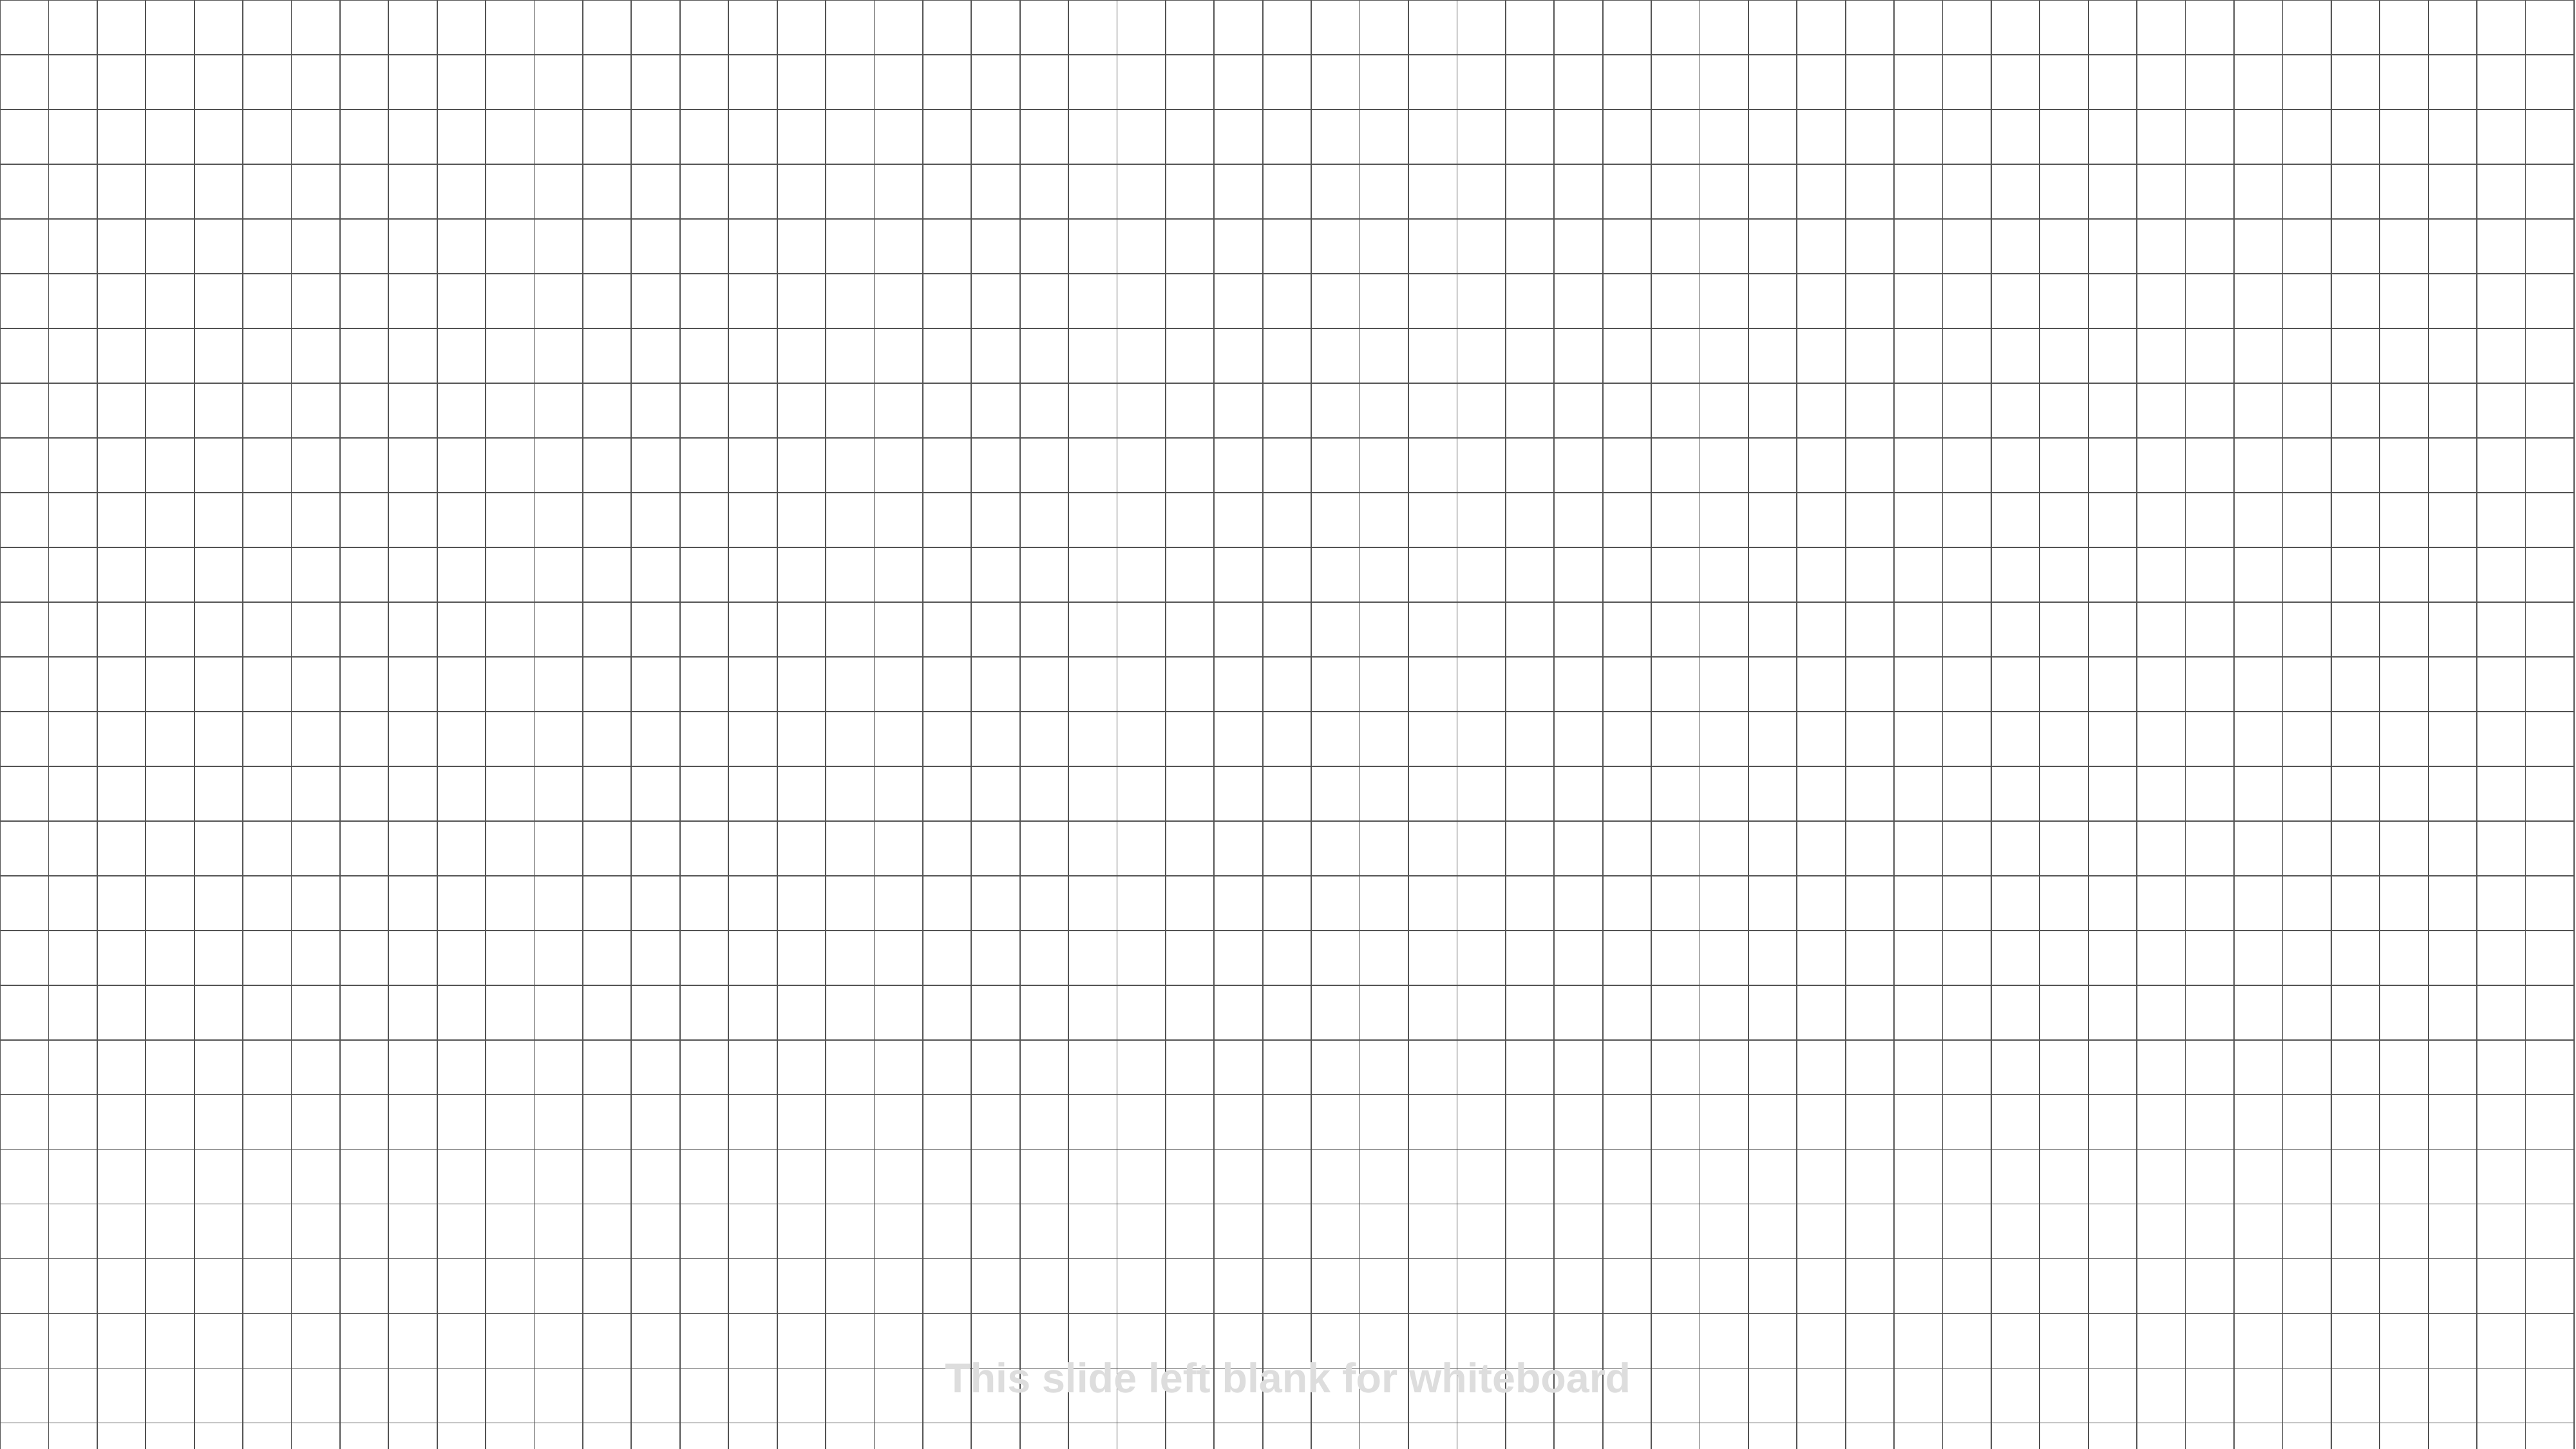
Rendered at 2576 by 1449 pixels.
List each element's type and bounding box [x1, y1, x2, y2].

table_cell [2040, 274, 2088, 328]
table_cell [875, 329, 922, 383]
table_cell [2137, 1368, 2185, 1423]
table_cell [2332, 274, 2379, 328]
table_cell [1846, 329, 1893, 383]
table_cell [875, 1368, 922, 1423]
table_cell [1021, 822, 1068, 875]
table_cell [1604, 603, 1651, 656]
table_cell [1117, 658, 1165, 711]
table_cell [875, 1204, 922, 1258]
table_cell [583, 274, 630, 328]
table_cell [1604, 220, 1651, 273]
table_cell [2040, 603, 2088, 656]
table_cell [341, 165, 388, 218]
table_cell [2332, 876, 2379, 930]
table_cell [2526, 493, 2573, 547]
table_cell [2186, 1150, 2233, 1204]
table_cell [1215, 712, 1262, 766]
table_cell [1895, 1259, 1942, 1313]
table_cell [2526, 1041, 2573, 1094]
table_cell [438, 165, 485, 218]
table_cell [389, 493, 437, 547]
table_cell [195, 876, 242, 930]
table_cell [2477, 931, 2525, 985]
table_cell [1846, 110, 1893, 164]
table_cell [1166, 274, 1213, 328]
table_cell [681, 1095, 728, 1149]
table_cell [341, 876, 388, 930]
table_cell [1117, 603, 1165, 656]
table_cell [2283, 439, 2331, 492]
table_cell [2477, 1314, 2525, 1368]
table_cell [923, 1423, 971, 1449]
table_cell [1360, 548, 1408, 601]
table_cell [1, 384, 48, 437]
table_cell [778, 274, 825, 328]
table_cell [2235, 439, 2282, 492]
table_cell [1700, 1150, 1748, 1204]
table_cell [1069, 1423, 1117, 1449]
table_cell [1652, 110, 1700, 164]
table_cell [1943, 1259, 1991, 1313]
table_cell [1360, 1314, 1408, 1345]
table_cell [1117, 876, 1165, 930]
table_cell [632, 1095, 679, 1149]
table_cell [2380, 165, 2428, 218]
table_cell [49, 712, 97, 766]
table_cell [2186, 384, 2233, 437]
table_cell [2429, 658, 2476, 711]
table_cell [2186, 658, 2233, 711]
table_cell [195, 493, 242, 547]
table_cell [535, 876, 582, 930]
table_cell [49, 439, 97, 492]
table_cell [826, 1150, 874, 1204]
table_cell [1021, 329, 1068, 383]
table_cell [875, 165, 922, 218]
table_cell [1021, 493, 1068, 547]
table_cell [486, 1259, 534, 1313]
table_cell [923, 329, 971, 383]
table_cell [2429, 165, 2476, 218]
table_cell [1700, 110, 1748, 164]
table_cell [1, 165, 48, 218]
table_cell [2332, 110, 2379, 164]
table_cell [729, 986, 777, 1039]
table_cell [2186, 1095, 2233, 1149]
table_cell [1652, 822, 1700, 875]
table_cell [778, 603, 825, 656]
table_cell [1943, 1150, 1991, 1204]
table_cell [535, 658, 582, 711]
table_cell [729, 603, 777, 656]
table_cell [1604, 876, 1651, 930]
table_cell [1312, 220, 1359, 273]
table_cell [1604, 1406, 1651, 1423]
table_cell [2235, 1423, 2282, 1449]
table_cell [826, 110, 874, 164]
table_cell [1409, 329, 1457, 383]
table_cell [1797, 767, 1845, 820]
table_cell [1749, 439, 1796, 492]
table_cell [972, 658, 1019, 711]
table_cell [2526, 1150, 2573, 1204]
table_cell [1264, 712, 1311, 766]
table_cell [1895, 220, 1942, 273]
table_cell [729, 876, 777, 930]
table_cell [632, 931, 679, 985]
table_cell [1506, 1150, 1553, 1204]
table_header [2137, 1, 2185, 54]
table_cell [1021, 876, 1068, 930]
table_cell [1166, 1150, 1213, 1204]
table_cell [2380, 274, 2428, 328]
table_cell [1652, 1041, 1700, 1094]
table_header [1, 1, 48, 54]
table_cell [1652, 767, 1700, 820]
table_cell [2089, 822, 2136, 875]
table_cell [1700, 1259, 1748, 1313]
table_cell [681, 931, 728, 985]
table_cell [146, 658, 194, 711]
table_cell [1652, 876, 1700, 930]
table_cell [1360, 822, 1408, 875]
table_cell [1555, 1314, 1602, 1345]
table_cell [632, 1204, 679, 1258]
table_cell [98, 220, 145, 273]
table_cell [1069, 767, 1117, 820]
table_cell [1992, 548, 2039, 601]
table_cell [875, 1095, 922, 1149]
table_cell [1797, 110, 1845, 164]
table_cell [583, 658, 630, 711]
table_cell [1555, 986, 1602, 1039]
table_cell [292, 986, 339, 1039]
table_cell [1215, 986, 1262, 1039]
table_cell [1360, 658, 1408, 711]
table_cell [438, 1423, 485, 1449]
table_cell [438, 1368, 485, 1423]
table_cell [438, 603, 485, 656]
table_cell [1069, 439, 1117, 492]
table_cell [2332, 1150, 2379, 1204]
table_cell [1749, 548, 1796, 601]
table_cell [1797, 329, 1845, 383]
table_cell [1895, 822, 1942, 875]
table_header [1215, 1, 1262, 54]
table_cell [389, 1314, 437, 1368]
table_cell [1215, 1095, 1262, 1149]
table_cell [1895, 384, 1942, 437]
table_cell [195, 1041, 242, 1094]
table_cell [729, 439, 777, 492]
table_cell [2089, 329, 2136, 383]
table_cell [2332, 165, 2379, 218]
table_cell [1555, 1150, 1602, 1204]
table_cell [1264, 493, 1311, 547]
table_cell [2429, 439, 2476, 492]
table_header [2526, 1, 2573, 54]
table_cell [2332, 712, 2379, 766]
table_cell [1021, 603, 1068, 656]
table_cell [1992, 165, 2039, 218]
table_cell [1652, 712, 1700, 766]
table_cell [2137, 1204, 2185, 1258]
table_cell [2526, 548, 2573, 601]
table_cell [243, 712, 291, 766]
table_cell [292, 876, 339, 930]
table_cell [2429, 548, 2476, 601]
table_cell [1021, 1314, 1068, 1345]
table_cell [1409, 931, 1457, 985]
table_cell [2186, 220, 2233, 273]
table_cell [1215, 1150, 1262, 1204]
table_cell [1215, 274, 1262, 328]
table_cell [2429, 1423, 2476, 1449]
table_cell [1166, 1423, 1213, 1449]
table_cell [1166, 55, 1213, 109]
table_cell [1409, 1095, 1457, 1149]
table_cell [2235, 986, 2282, 1039]
table_cell [98, 876, 145, 930]
table_cell [1992, 658, 2039, 711]
table_cell [1, 767, 48, 820]
table_cell [1, 931, 48, 985]
table_cell [1117, 1406, 1165, 1423]
table_cell [389, 1150, 437, 1204]
table_header [1992, 1, 2039, 54]
table_cell [1117, 439, 1165, 492]
table_cell [632, 1041, 679, 1094]
table_cell [681, 329, 728, 383]
table_cell [98, 822, 145, 875]
table_cell [2186, 1041, 2233, 1094]
table_header [2380, 1, 2428, 54]
table_cell [2137, 1423, 2185, 1449]
table_cell [1749, 876, 1796, 930]
table_cell [2380, 1095, 2428, 1149]
table_cell [1652, 1423, 1700, 1449]
table_cell [632, 767, 679, 820]
table_cell [2477, 822, 2525, 875]
table_cell [1215, 603, 1262, 656]
table_cell [535, 439, 582, 492]
table_cell [1409, 1423, 1457, 1449]
table_cell [875, 931, 922, 985]
table_cell [535, 1259, 582, 1313]
table_cell [98, 493, 145, 547]
table_cell [923, 658, 971, 711]
table_cell [2186, 876, 2233, 930]
table_cell [98, 548, 145, 601]
table_cell [1166, 110, 1213, 164]
table_cell [2429, 110, 2476, 164]
table_cell [1264, 931, 1311, 985]
table_cell [1846, 439, 1893, 492]
table_cell [729, 822, 777, 875]
table_cell [438, 712, 485, 766]
table_cell [1700, 1041, 1748, 1094]
table_cell [49, 1423, 97, 1449]
table_cell [1749, 986, 1796, 1039]
table_cell [1069, 548, 1117, 601]
table_cell [1166, 603, 1213, 656]
table_cell [341, 931, 388, 985]
table_cell [1264, 274, 1311, 328]
table_cell [2186, 439, 2233, 492]
table_cell [146, 1041, 194, 1094]
table_cell [1846, 767, 1893, 820]
table_header [341, 1, 388, 54]
table_cell [1506, 1423, 1553, 1449]
table_cell [681, 548, 728, 601]
table_cell [2283, 1204, 2331, 1258]
table_cell [1264, 439, 1311, 492]
table_cell [1846, 384, 1893, 437]
table_cell [632, 1259, 679, 1313]
table_cell [2283, 822, 2331, 875]
table_cell [972, 165, 1019, 218]
table_cell [1021, 1406, 1068, 1423]
table_cell [1943, 1423, 1991, 1449]
table_cell [292, 274, 339, 328]
table_cell [341, 1041, 388, 1094]
table_cell [438, 1314, 485, 1368]
table_cell [2429, 986, 2476, 1039]
table_cell [1749, 55, 1796, 109]
table_cell [389, 1204, 437, 1258]
table_cell [341, 1095, 388, 1149]
table_cell [1312, 165, 1359, 218]
table_cell [681, 1204, 728, 1258]
table_cell [632, 548, 679, 601]
table_header [486, 1, 534, 54]
table_cell [1457, 274, 1505, 328]
table_cell [2477, 274, 2525, 328]
table_cell [1117, 986, 1165, 1039]
table_cell [1506, 439, 1553, 492]
table_cell [1992, 767, 2039, 820]
table_cell [875, 439, 922, 492]
table_cell [1, 1368, 48, 1423]
table_header [583, 1, 630, 54]
table_cell [1943, 1095, 1991, 1149]
table_cell [778, 1368, 825, 1423]
table_cell [195, 931, 242, 985]
table_cell [632, 220, 679, 273]
table_cell [1021, 220, 1068, 273]
table_cell [681, 439, 728, 492]
table_cell [1360, 1406, 1408, 1423]
table_cell [923, 712, 971, 766]
table_cell [2477, 1204, 2525, 1258]
table_cell [1895, 1423, 1942, 1449]
table_cell [2332, 329, 2379, 383]
table_cell [486, 1314, 534, 1368]
table_cell [1360, 274, 1408, 328]
table_cell [1506, 658, 1553, 711]
table_cell [1992, 439, 2039, 492]
table_cell [1360, 439, 1408, 492]
table_cell [972, 1041, 1019, 1094]
table_cell [1992, 1041, 2039, 1094]
table_cell [632, 110, 679, 164]
table_cell [1555, 1204, 1602, 1258]
table_header [292, 1, 339, 54]
table_cell [1506, 876, 1553, 930]
table_cell [2186, 822, 2233, 875]
table_cell [1, 658, 48, 711]
table_cell [98, 1041, 145, 1094]
table_cell [1895, 658, 1942, 711]
table_cell [2186, 1259, 2233, 1313]
table_cell [923, 439, 971, 492]
table_cell [2137, 1041, 2185, 1094]
table_cell [1943, 165, 1991, 218]
table_cell [146, 55, 194, 109]
table_cell [1457, 1095, 1505, 1149]
table_cell [2429, 767, 2476, 820]
table_cell [632, 1368, 679, 1423]
table_cell [972, 548, 1019, 601]
table_cell [1846, 55, 1893, 109]
table_cell [1943, 548, 1991, 601]
table_cell [2526, 1259, 2573, 1313]
table_cell [292, 165, 339, 218]
table_cell [1117, 165, 1165, 218]
table_cell [778, 931, 825, 985]
table_cell [1, 1041, 48, 1094]
table_cell [1506, 55, 1553, 109]
table_cell [729, 1423, 777, 1449]
table_cell [98, 165, 145, 218]
table_header [1409, 1, 1457, 54]
table_cell [195, 1423, 242, 1449]
table_cell [1264, 1041, 1311, 1094]
table_cell [1604, 165, 1651, 218]
table_cell [1069, 329, 1117, 383]
table_cell [875, 658, 922, 711]
table_cell [486, 1368, 534, 1423]
table_cell [2040, 220, 2088, 273]
table_cell [1604, 274, 1651, 328]
table_cell [1312, 876, 1359, 930]
table_cell [778, 1314, 825, 1368]
table_cell [1312, 986, 1359, 1039]
table_cell [438, 1095, 485, 1149]
table_cell [1846, 548, 1893, 601]
table_cell [1215, 548, 1262, 601]
table_cell [1604, 548, 1651, 601]
table_cell [486, 329, 534, 383]
table_cell [1797, 603, 1845, 656]
table_cell [1215, 110, 1262, 164]
table_cell [2526, 658, 2573, 711]
table_cell [2137, 986, 2185, 1039]
table_cell [778, 220, 825, 273]
table_cell [583, 384, 630, 437]
table_cell [583, 603, 630, 656]
table_cell [2380, 1423, 2428, 1449]
table_cell [1117, 822, 1165, 875]
table_cell [2235, 1368, 2282, 1423]
table_cell [1652, 1095, 1700, 1149]
table_cell [1360, 165, 1408, 218]
table_cell [1652, 1314, 1700, 1368]
table_cell [1652, 658, 1700, 711]
table_cell [2380, 1150, 2428, 1204]
table_cell [98, 55, 145, 109]
table_cell [2137, 822, 2185, 875]
table_cell [2283, 1259, 2331, 1313]
table_cell [729, 329, 777, 383]
table_cell [1895, 1150, 1942, 1204]
table_cell [1895, 931, 1942, 985]
table_cell [1264, 767, 1311, 820]
table_cell [1069, 1041, 1117, 1094]
table_cell [1992, 1095, 2039, 1149]
table_cell [2526, 822, 2573, 875]
table_cell [1992, 1259, 2039, 1313]
table_cell [1652, 493, 1700, 547]
table_cell [1, 1259, 48, 1313]
table_cell [292, 220, 339, 273]
table_cell [2380, 1368, 2428, 1423]
table_cell [1700, 493, 1748, 547]
table_cell [2477, 767, 2525, 820]
table_cell [923, 274, 971, 328]
table_cell [1312, 55, 1359, 109]
table_cell [1846, 986, 1893, 1039]
table_cell [1409, 110, 1457, 164]
table_cell [826, 1204, 874, 1258]
table_cell [486, 876, 534, 930]
table_cell [486, 931, 534, 985]
table_cell [2332, 548, 2379, 601]
table_header [778, 1, 825, 54]
table_cell [1555, 1041, 1602, 1094]
table_cell [2526, 110, 2573, 164]
table_cell [2526, 329, 2573, 383]
table_cell [2040, 329, 2088, 383]
table_cell [1215, 1259, 1262, 1313]
table_cell [1021, 767, 1068, 820]
table_cell [1312, 493, 1359, 547]
table_cell [146, 1150, 194, 1204]
table_cell [1506, 767, 1553, 820]
table_cell [1555, 712, 1602, 766]
table_cell [923, 603, 971, 656]
table_cell [778, 1041, 825, 1094]
table_cell [826, 329, 874, 383]
table_cell [1846, 1041, 1893, 1094]
table_cell [195, 165, 242, 218]
table_cell [2526, 1314, 2573, 1368]
table_cell [778, 110, 825, 164]
table_cell [1749, 165, 1796, 218]
table_cell [1604, 767, 1651, 820]
table_cell [2186, 603, 2233, 656]
table_cell [2477, 876, 2525, 930]
table_cell [1409, 384, 1457, 437]
table_cell [2089, 1368, 2136, 1423]
table_cell [583, 1423, 630, 1449]
table_cell [1943, 274, 1991, 328]
table_header [632, 1, 679, 54]
table_cell [243, 1095, 291, 1149]
table_cell [1409, 1204, 1457, 1258]
table_cell [1166, 165, 1213, 218]
table_cell [1700, 1095, 1748, 1149]
table_cell [1943, 1314, 1991, 1368]
table_cell [243, 1150, 291, 1204]
table_cell [2380, 220, 2428, 273]
table_cell [1215, 493, 1262, 547]
table_cell [1749, 658, 1796, 711]
table_cell [778, 822, 825, 875]
table_cell [2429, 55, 2476, 109]
table_cell [1749, 1368, 1796, 1423]
table_cell [1360, 986, 1408, 1039]
table_cell [49, 165, 97, 218]
table_cell [2332, 439, 2379, 492]
table_header [2283, 1, 2331, 54]
table_cell [2235, 603, 2282, 656]
table_cell [1409, 1041, 1457, 1094]
table_cell [1846, 1368, 1893, 1423]
table_cell [292, 1423, 339, 1449]
table_cell [1652, 165, 1700, 218]
table_cell [486, 1095, 534, 1149]
table_cell [535, 767, 582, 820]
table_cell [1992, 822, 2039, 875]
table_cell [2089, 603, 2136, 656]
table_cell [1166, 712, 1213, 766]
table_cell [1312, 548, 1359, 601]
table_cell [1604, 658, 1651, 711]
table_cell [1166, 822, 1213, 875]
table_cell [1992, 110, 2039, 164]
table_cell [1749, 274, 1796, 328]
table_cell [1992, 1314, 2039, 1368]
table_cell [2332, 603, 2379, 656]
table_cell [1506, 1095, 1553, 1149]
table_cell [1215, 55, 1262, 109]
table_cell [681, 1150, 728, 1204]
table_cell [1555, 274, 1602, 328]
table_cell [2137, 548, 2185, 601]
table_cell [2186, 1314, 2233, 1368]
table_cell [2137, 329, 2185, 383]
table_cell [1604, 822, 1651, 875]
table_cell [1992, 931, 2039, 985]
table_cell [632, 165, 679, 218]
table_header [1943, 1, 1991, 54]
table_cell [1604, 1314, 1651, 1345]
table_cell [681, 1041, 728, 1094]
table_cell [1992, 1204, 2039, 1258]
table_cell [243, 548, 291, 601]
table_cell [98, 329, 145, 383]
table_cell [1652, 931, 1700, 985]
table_cell [729, 767, 777, 820]
table_cell [292, 822, 339, 875]
table_cell [2332, 1314, 2379, 1368]
table_cell [1264, 384, 1311, 437]
table_cell [1506, 931, 1553, 985]
table_cell [535, 931, 582, 985]
table_cell [535, 220, 582, 273]
table_cell [486, 110, 534, 164]
table_cell [438, 1150, 485, 1204]
table_cell [146, 439, 194, 492]
table_cell [1992, 1368, 2039, 1423]
table_cell [243, 110, 291, 164]
table_cell [486, 55, 534, 109]
table_cell [875, 220, 922, 273]
table_cell [1360, 712, 1408, 766]
table_cell [1069, 274, 1117, 328]
table_cell [1312, 931, 1359, 985]
table_cell [875, 986, 922, 1039]
table_cell [1069, 1406, 1117, 1423]
table_cell [1604, 439, 1651, 492]
table_cell [146, 1204, 194, 1258]
table_cell [1, 1314, 48, 1368]
table_header [2040, 1, 2088, 54]
table_cell [2235, 220, 2282, 273]
table_cell [1409, 55, 1457, 109]
table_cell [1992, 493, 2039, 547]
table_cell [1652, 1204, 1700, 1258]
table_cell [98, 1150, 145, 1204]
table_header [243, 1, 291, 54]
table_cell [778, 55, 825, 109]
table_cell [49, 110, 97, 164]
table_cell [583, 876, 630, 930]
table_cell [1506, 274, 1553, 328]
table_cell [2380, 603, 2428, 656]
table_cell [826, 1259, 874, 1313]
table_cell [2137, 110, 2185, 164]
table_cell [1749, 767, 1796, 820]
table_cell [2380, 1041, 2428, 1094]
table_cell [486, 712, 534, 766]
table_header [195, 1, 242, 54]
table_cell [1797, 220, 1845, 273]
table_cell [826, 493, 874, 547]
table_cell [243, 876, 291, 930]
table_cell [146, 876, 194, 930]
table_cell [292, 931, 339, 985]
table_cell [1457, 439, 1505, 492]
table_cell [1312, 1314, 1359, 1345]
table_cell [49, 384, 97, 437]
table_cell [1506, 1204, 1553, 1258]
table_cell [146, 220, 194, 273]
table_cell [583, 329, 630, 383]
table_cell [2477, 1423, 2525, 1449]
table_cell [2477, 658, 2525, 711]
table_cell [1409, 1150, 1457, 1204]
table_cell [2332, 220, 2379, 273]
table_cell [195, 220, 242, 273]
table_cell [1166, 220, 1213, 273]
table_header [2235, 1, 2282, 54]
table_cell [972, 493, 1019, 547]
table_cell [1652, 1259, 1700, 1313]
table_cell [1264, 876, 1311, 930]
table_cell [1166, 493, 1213, 547]
table_cell [1457, 603, 1505, 656]
table_cell [972, 1314, 1019, 1345]
table_cell [1700, 603, 1748, 656]
table_cell [2429, 384, 2476, 437]
table_cell [1312, 274, 1359, 328]
table_cell [146, 986, 194, 1039]
table_cell [778, 658, 825, 711]
table_cell [195, 712, 242, 766]
table_cell [1895, 767, 1942, 820]
table_cell [1943, 767, 1991, 820]
table_cell [1797, 1368, 1845, 1423]
table_cell [1117, 329, 1165, 383]
table_cell [681, 55, 728, 109]
table_cell [243, 931, 291, 985]
table_header [1069, 1, 1117, 54]
table_cell [1, 439, 48, 492]
table_cell [1555, 329, 1602, 383]
table_cell [681, 274, 728, 328]
table_cell [972, 110, 1019, 164]
table_cell [583, 55, 630, 109]
table_cell [2283, 1314, 2331, 1368]
table_cell [2089, 712, 2136, 766]
table_cell [2332, 1259, 2379, 1313]
table_cell [923, 1095, 971, 1149]
table_cell [826, 165, 874, 218]
table_cell [438, 493, 485, 547]
table_cell [1264, 1095, 1311, 1149]
table_cell [2137, 1095, 2185, 1149]
table_cell [1992, 712, 2039, 766]
table_cell [1895, 876, 1942, 930]
table_cell [98, 1095, 145, 1149]
table_cell [1021, 1041, 1068, 1094]
table_cell [2137, 603, 2185, 656]
table_cell [972, 439, 1019, 492]
table_cell [923, 493, 971, 547]
table_cell [2137, 1150, 2185, 1204]
table_cell [2429, 1368, 2476, 1423]
table_cell [2089, 876, 2136, 930]
table_cell [2186, 931, 2233, 985]
table_cell [389, 876, 437, 930]
table_cell [1166, 876, 1213, 930]
table_cell [2380, 712, 2428, 766]
table_cell [729, 658, 777, 711]
table_cell [341, 384, 388, 437]
table_cell [1604, 712, 1651, 766]
table_cell [438, 220, 485, 273]
table_cell [1021, 55, 1068, 109]
table_cell [1, 876, 48, 930]
table_cell [1846, 1314, 1893, 1368]
table_cell [1215, 1204, 1262, 1258]
table_cell [292, 439, 339, 492]
table_cell [1943, 439, 1991, 492]
table_cell [583, 712, 630, 766]
table_cell [1264, 329, 1311, 383]
table_cell [1, 1204, 48, 1258]
table_cell [923, 986, 971, 1039]
table_cell [2186, 493, 2233, 547]
table_cell [2040, 439, 2088, 492]
table_cell [1555, 439, 1602, 492]
table_cell [1457, 165, 1505, 218]
table_cell [389, 274, 437, 328]
table_cell [1312, 822, 1359, 875]
table_cell [875, 493, 922, 547]
table_cell [1992, 55, 2039, 109]
table_cell [2137, 1259, 2185, 1313]
table_cell [2040, 1041, 2088, 1094]
table_cell [292, 1150, 339, 1204]
table_cell [2526, 931, 2573, 985]
table_cell [1069, 165, 1117, 218]
table_cell [729, 55, 777, 109]
table_cell [1312, 1423, 1359, 1449]
table_cell [1797, 986, 1845, 1039]
table_cell [1117, 1259, 1165, 1313]
table_cell [2332, 658, 2379, 711]
table_cell [98, 274, 145, 328]
table_cell [1846, 712, 1893, 766]
table_cell [2380, 931, 2428, 985]
table_cell [389, 931, 437, 985]
table_cell [146, 274, 194, 328]
table_cell [292, 603, 339, 656]
table_cell [2332, 55, 2379, 109]
table_cell [632, 603, 679, 656]
table_cell [1555, 548, 1602, 601]
table_cell [389, 767, 437, 820]
table_cell [681, 1314, 728, 1368]
table_cell [1604, 384, 1651, 437]
table_cell [2235, 1259, 2282, 1313]
table_cell [1312, 1150, 1359, 1204]
table_cell [1457, 1259, 1505, 1313]
table_cell [243, 1041, 291, 1094]
table_cell [2040, 1259, 2088, 1313]
table_cell [1943, 931, 1991, 985]
table_cell [632, 55, 679, 109]
table_header [1895, 1, 1942, 54]
table_cell [1215, 1406, 1262, 1423]
table_cell [98, 986, 145, 1039]
table_cell [1457, 986, 1505, 1039]
table_cell [2429, 1041, 2476, 1094]
table_cell [1069, 1095, 1117, 1149]
table_cell [2283, 1150, 2331, 1204]
table_cell [972, 1095, 1019, 1149]
table_cell [2477, 712, 2525, 766]
table_cell [1506, 712, 1553, 766]
table_cell [1, 548, 48, 601]
table_cell [535, 110, 582, 164]
table_cell [681, 822, 728, 875]
table_cell [1117, 712, 1165, 766]
table_cell [195, 822, 242, 875]
table_cell [1457, 1204, 1505, 1258]
table_cell [1021, 931, 1068, 985]
table_cell [2477, 1095, 2525, 1149]
table_cell [972, 1406, 1019, 1423]
table_cell [972, 274, 1019, 328]
table_cell [292, 1041, 339, 1094]
table_header [2089, 1, 2136, 54]
table_cell [535, 712, 582, 766]
table_cell [972, 712, 1019, 766]
table_cell [1312, 767, 1359, 820]
table_cell [2186, 767, 2233, 820]
table_cell [1604, 493, 1651, 547]
table_cell [2040, 548, 2088, 601]
table_cell [1, 1095, 48, 1149]
table_cell [826, 767, 874, 820]
table_cell [146, 110, 194, 164]
table_cell [1069, 220, 1117, 273]
table_cell [389, 1259, 437, 1313]
table_cell [1652, 329, 1700, 383]
table_cell [2526, 439, 2573, 492]
table_cell [2186, 548, 2233, 601]
table_cell [2429, 1259, 2476, 1313]
table_cell [535, 1041, 582, 1094]
table_cell [1846, 931, 1893, 985]
table_cell [2429, 603, 2476, 656]
table_cell [1506, 165, 1553, 218]
table_cell [583, 1368, 630, 1423]
table_cell [1700, 1423, 1748, 1449]
table_cell [389, 658, 437, 711]
table_cell [1652, 548, 1700, 601]
table_cell [1895, 55, 1942, 109]
table_cell [1749, 931, 1796, 985]
table_cell [778, 712, 825, 766]
table_cell [1021, 1150, 1068, 1204]
table_cell [583, 1204, 630, 1258]
table_cell [292, 658, 339, 711]
table_cell [195, 1368, 242, 1423]
table_cell [2089, 1423, 2136, 1449]
table_cell [681, 658, 728, 711]
table_cell [826, 1368, 874, 1423]
table_cell [1652, 220, 1700, 273]
table_cell [1943, 1041, 1991, 1094]
table_cell [535, 1204, 582, 1258]
table_cell [438, 329, 485, 383]
table_cell [195, 274, 242, 328]
table_cell [486, 986, 534, 1039]
table_cell [729, 165, 777, 218]
table_cell [2089, 986, 2136, 1039]
table_cell [2137, 1314, 2185, 1368]
text_box [923, 1345, 1653, 1406]
table_cell [1166, 931, 1213, 985]
table_cell [1700, 1314, 1748, 1368]
table_cell [341, 1368, 388, 1423]
table_cell [2040, 1150, 2088, 1204]
table_cell [1409, 876, 1457, 930]
table_cell [2186, 1368, 2233, 1423]
table_cell [778, 329, 825, 383]
table_cell [875, 1150, 922, 1204]
table_cell [1264, 986, 1311, 1039]
table_cell [1409, 767, 1457, 820]
table_cell [243, 1204, 291, 1258]
table_cell [2477, 110, 2525, 164]
table_cell [1166, 1259, 1213, 1313]
table_cell [826, 274, 874, 328]
table_cell [1895, 165, 1942, 218]
table_cell [1895, 1368, 1942, 1423]
table_cell [1749, 712, 1796, 766]
table_cell [1457, 712, 1505, 766]
table_cell [2283, 658, 2331, 711]
table_cell [1215, 439, 1262, 492]
table_cell [1360, 767, 1408, 820]
table_cell [583, 165, 630, 218]
table_cell [1021, 384, 1068, 437]
table_cell [1215, 220, 1262, 273]
table_cell [1846, 1204, 1893, 1258]
table_cell [243, 493, 291, 547]
table_cell [2089, 55, 2136, 109]
table_cell [875, 1423, 922, 1449]
table_cell [146, 712, 194, 766]
table_cell [2332, 1368, 2379, 1423]
table_header [49, 1, 97, 54]
table_cell [341, 220, 388, 273]
table_cell [2137, 493, 2185, 547]
table_cell [486, 220, 534, 273]
table_header [1700, 1, 1748, 54]
table_cell [1166, 658, 1213, 711]
table_cell [243, 384, 291, 437]
table_cell [1895, 712, 1942, 766]
table_header [1652, 1, 1700, 54]
table_cell [535, 603, 582, 656]
table_cell [632, 822, 679, 875]
table_cell [1360, 1423, 1408, 1449]
table_cell [292, 1204, 339, 1258]
table_cell [1117, 55, 1165, 109]
table_cell [1943, 493, 1991, 547]
table_cell [1117, 493, 1165, 547]
table_cell [1312, 1041, 1359, 1094]
table_cell [1797, 1041, 1845, 1094]
table_cell [1166, 548, 1213, 601]
table_cell [486, 1150, 534, 1204]
table_cell [1749, 1204, 1796, 1258]
table_cell [1409, 1314, 1457, 1345]
table_cell [1846, 822, 1893, 875]
table_cell [535, 548, 582, 601]
table_cell [1360, 931, 1408, 985]
table_cell [2235, 1314, 2282, 1368]
table_cell [341, 1423, 388, 1449]
table_cell [826, 1423, 874, 1449]
table_cell [243, 439, 291, 492]
table_cell [2380, 986, 2428, 1039]
table_cell [2477, 986, 2525, 1039]
table_cell [1, 1423, 48, 1449]
table_cell [826, 876, 874, 930]
table_cell [2332, 1423, 2379, 1449]
table_cell [1797, 1204, 1845, 1258]
table_cell [292, 712, 339, 766]
table_cell [1264, 110, 1311, 164]
table_cell [2332, 1041, 2379, 1094]
table_cell [389, 220, 437, 273]
table_cell [923, 931, 971, 985]
table_cell [2429, 493, 2476, 547]
table_cell [2040, 876, 2088, 930]
table_cell [1797, 1423, 1845, 1449]
table_cell [972, 55, 1019, 109]
table_cell [972, 1423, 1019, 1449]
table_cell [1312, 712, 1359, 766]
table_cell [2283, 384, 2331, 437]
table_cell [2526, 1423, 2573, 1449]
table_cell [1700, 220, 1748, 273]
table_cell [1215, 931, 1262, 985]
table_cell [49, 329, 97, 383]
table_cell [2137, 384, 2185, 437]
table_cell [729, 384, 777, 437]
table_header [1312, 1, 1359, 54]
table_cell [195, 1204, 242, 1258]
table_cell [2040, 767, 2088, 820]
table_cell [1555, 165, 1602, 218]
table_cell [1360, 329, 1408, 383]
table_cell [923, 110, 971, 164]
table_cell [1117, 1095, 1165, 1149]
table_cell [2477, 329, 2525, 383]
table_cell [1215, 1041, 1262, 1094]
table_cell [1166, 986, 1213, 1039]
table_cell [2235, 1095, 2282, 1149]
table_header [1604, 1, 1651, 54]
table_cell [1021, 986, 1068, 1039]
table_cell [1943, 1204, 1991, 1258]
table_cell [1846, 1259, 1893, 1313]
table_cell [1652, 603, 1700, 656]
table_cell [1797, 822, 1845, 875]
table_cell [1895, 986, 1942, 1039]
table_cell [2380, 55, 2428, 109]
table_cell [1457, 1406, 1505, 1423]
table_cell [1797, 439, 1845, 492]
table_cell [632, 274, 679, 328]
table_header [535, 1, 582, 54]
table_header [1506, 1, 1553, 54]
table_cell [1021, 712, 1068, 766]
table_cell [2235, 1150, 2282, 1204]
table_cell [2380, 329, 2428, 383]
table_header [1264, 1, 1311, 54]
table_cell [1604, 1204, 1651, 1258]
table_cell [972, 384, 1019, 437]
table_cell [1215, 329, 1262, 383]
table_cell [146, 1368, 194, 1423]
table_cell [2477, 165, 2525, 218]
table_header [1749, 1, 1796, 54]
table_cell [389, 822, 437, 875]
table_cell [1506, 822, 1553, 875]
table_cell [146, 1423, 194, 1449]
table_cell [341, 110, 388, 164]
table_cell [49, 822, 97, 875]
table_cell [583, 493, 630, 547]
table_cell [729, 548, 777, 601]
table_cell [1409, 493, 1457, 547]
table_cell [583, 1041, 630, 1094]
table_cell [389, 165, 437, 218]
table_cell [923, 1204, 971, 1258]
table_cell [1604, 931, 1651, 985]
table_cell [1652, 274, 1700, 328]
table_cell [98, 384, 145, 437]
table_cell [1555, 493, 1602, 547]
table_cell [49, 1041, 97, 1094]
table_cell [681, 986, 728, 1039]
table_cell [2477, 1368, 2525, 1423]
table_cell [1457, 1314, 1505, 1345]
table_cell [1069, 55, 1117, 109]
table_cell [2283, 274, 2331, 328]
table_cell [1069, 1204, 1117, 1258]
table_cell [195, 1259, 242, 1313]
table_cell [1409, 603, 1457, 656]
table_cell [2380, 822, 2428, 875]
table_cell [2089, 1095, 2136, 1149]
table_cell [1166, 1204, 1213, 1258]
table_cell [1, 329, 48, 383]
table_cell [1457, 1423, 1505, 1449]
table_cell [146, 1259, 194, 1313]
table_cell [1700, 274, 1748, 328]
table_cell [2477, 220, 2525, 273]
table_cell [1992, 986, 2039, 1039]
table_cell [1555, 822, 1602, 875]
table_cell [1457, 55, 1505, 109]
table_cell [583, 1150, 630, 1204]
table_cell [292, 55, 339, 109]
table_cell [1506, 384, 1553, 437]
table_cell [1700, 439, 1748, 492]
table_cell [1457, 876, 1505, 930]
table_cell [729, 931, 777, 985]
table_cell [681, 493, 728, 547]
table_cell [875, 822, 922, 875]
table_cell [1166, 1095, 1213, 1149]
table_cell [729, 1259, 777, 1313]
table_cell [389, 603, 437, 656]
table_cell [438, 767, 485, 820]
table_cell [1069, 1150, 1117, 1204]
table_cell [583, 548, 630, 601]
table_cell [2526, 767, 2573, 820]
table_cell [2283, 1423, 2331, 1449]
table_cell [341, 712, 388, 766]
table_cell [1846, 1095, 1893, 1149]
table_cell [875, 55, 922, 109]
table_cell [49, 767, 97, 820]
table_cell [2477, 603, 2525, 656]
table_cell [49, 658, 97, 711]
table_cell [2186, 329, 2233, 383]
table_cell [1700, 1204, 1748, 1258]
table_cell [729, 274, 777, 328]
table_cell [1021, 110, 1068, 164]
table_header [923, 1, 971, 54]
table_cell [923, 1314, 971, 1345]
table_cell [2332, 767, 2379, 820]
table_cell [2283, 986, 2331, 1039]
table_cell [486, 658, 534, 711]
table_cell [1, 274, 48, 328]
table_cell [1360, 1150, 1408, 1204]
table_cell [681, 110, 728, 164]
table_cell [1166, 439, 1213, 492]
table_cell [243, 274, 291, 328]
table_cell [1506, 493, 1553, 547]
table_cell [2380, 658, 2428, 711]
table_cell [826, 55, 874, 109]
table_header [826, 1, 874, 54]
table_cell [1117, 110, 1165, 164]
table_cell [1409, 986, 1457, 1039]
table_cell [923, 548, 971, 601]
table_cell [49, 55, 97, 109]
table_cell [486, 1204, 534, 1258]
table_cell [826, 220, 874, 273]
table_cell [292, 1095, 339, 1149]
table_cell [49, 986, 97, 1039]
table_cell [535, 165, 582, 218]
table_cell [1700, 548, 1748, 601]
table_cell [1312, 1095, 1359, 1149]
table_cell [1652, 439, 1700, 492]
table_cell [292, 1259, 339, 1313]
table_cell [2040, 1204, 2088, 1258]
table_cell [98, 1423, 145, 1449]
table_cell [1021, 658, 1068, 711]
table_cell [1797, 1095, 1845, 1149]
table_cell [438, 822, 485, 875]
table_cell [1409, 274, 1457, 328]
table_cell [826, 931, 874, 985]
table_cell [2089, 220, 2136, 273]
table_cell [2477, 1259, 2525, 1313]
table_cell [2137, 712, 2185, 766]
table_cell [2283, 220, 2331, 273]
table_cell [195, 329, 242, 383]
table_cell [1069, 110, 1117, 164]
table_cell [438, 658, 485, 711]
table_cell [1700, 329, 1748, 383]
table_cell [98, 1259, 145, 1313]
table_cell [1, 822, 48, 875]
table_cell [778, 1095, 825, 1149]
table_cell [486, 1041, 534, 1094]
table_cell [729, 1150, 777, 1204]
table_cell [2040, 1095, 2088, 1149]
table_cell [1992, 220, 2039, 273]
table_cell [195, 767, 242, 820]
table_cell [778, 986, 825, 1039]
table_cell [1360, 1041, 1408, 1094]
table_cell [1797, 876, 1845, 930]
table_cell [1749, 1150, 1796, 1204]
table_cell [535, 986, 582, 1039]
table_cell [1069, 986, 1117, 1039]
table_cell [1312, 1259, 1359, 1313]
table_cell [195, 658, 242, 711]
table_cell [1360, 493, 1408, 547]
table_cell [1604, 1259, 1651, 1313]
table_cell [1797, 712, 1845, 766]
table_cell [583, 1259, 630, 1313]
table_cell [486, 439, 534, 492]
table_cell [2040, 1423, 2088, 1449]
table_cell [1506, 1041, 1553, 1094]
table_cell [1506, 603, 1553, 656]
table_cell [2429, 1314, 2476, 1368]
table_cell [1360, 603, 1408, 656]
table_cell [729, 493, 777, 547]
table_cell [1457, 658, 1505, 711]
table_cell [2089, 658, 2136, 711]
table_cell [243, 220, 291, 273]
table_cell [1264, 220, 1311, 273]
table_cell [1021, 165, 1068, 218]
table_cell [1846, 876, 1893, 930]
table_cell [2477, 55, 2525, 109]
table_cell [1069, 712, 1117, 766]
table_cell [1700, 658, 1748, 711]
table_cell [923, 767, 971, 820]
table_cell [146, 384, 194, 437]
table_cell [1895, 439, 1942, 492]
table_cell [535, 1095, 582, 1149]
table_cell [1360, 110, 1408, 164]
table_cell [826, 439, 874, 492]
table_cell [389, 110, 437, 164]
table_cell [2040, 493, 2088, 547]
table_cell [1555, 1259, 1602, 1313]
table_cell [98, 1204, 145, 1258]
table_cell [875, 548, 922, 601]
table_cell [1604, 986, 1651, 1039]
table_cell [2283, 110, 2331, 164]
table_cell [2089, 274, 2136, 328]
table_header [438, 1, 485, 54]
table_cell [1409, 822, 1457, 875]
table_cell [1069, 384, 1117, 437]
table_cell [2283, 767, 2331, 820]
table_cell [2235, 384, 2282, 437]
table_cell [2526, 220, 2573, 273]
table_cell [2089, 110, 2136, 164]
table_cell [2283, 1041, 2331, 1094]
table_cell [1700, 55, 1748, 109]
table_cell [98, 931, 145, 985]
table_cell [1652, 55, 1700, 109]
table_cell [535, 1314, 582, 1368]
table_cell [195, 1150, 242, 1204]
table_cell [1506, 548, 1553, 601]
table_cell [1264, 1406, 1311, 1423]
table_cell [1943, 603, 1991, 656]
table_cell [292, 110, 339, 164]
table_cell [1700, 1368, 1748, 1423]
table_cell [1604, 1095, 1651, 1149]
table_cell [875, 1041, 922, 1094]
table_cell [98, 1368, 145, 1423]
table_cell [1652, 986, 1700, 1039]
table_cell [1700, 165, 1748, 218]
table_cell [1604, 329, 1651, 383]
table_cell [146, 329, 194, 383]
table_cell [729, 1095, 777, 1149]
table_cell [1457, 329, 1505, 383]
table_cell [1069, 931, 1117, 985]
table_cell [1312, 1204, 1359, 1258]
table_cell [486, 767, 534, 820]
table_cell [1117, 548, 1165, 601]
table_cell [2235, 822, 2282, 875]
table_cell [2235, 1041, 2282, 1094]
table_cell [1457, 1150, 1505, 1204]
table_cell [341, 603, 388, 656]
table_cell [2283, 1368, 2331, 1423]
table_cell [341, 439, 388, 492]
table_cell [2380, 493, 2428, 547]
table_cell [2089, 931, 2136, 985]
table_cell [1506, 1259, 1553, 1313]
table_cell [583, 439, 630, 492]
table_cell [2089, 767, 2136, 820]
table_cell [2235, 110, 2282, 164]
table_cell [98, 712, 145, 766]
table_cell [681, 767, 728, 820]
table_cell [486, 384, 534, 437]
table_cell [1360, 1204, 1408, 1258]
table_header [98, 1, 145, 54]
table_cell [2089, 165, 2136, 218]
table_cell [98, 767, 145, 820]
table_cell [1, 712, 48, 766]
table_cell [292, 1368, 339, 1423]
table_cell [1166, 329, 1213, 383]
table_cell [2380, 548, 2428, 601]
table_cell [1264, 1423, 1311, 1449]
table_cell [1506, 329, 1553, 383]
table_cell [1895, 603, 1942, 656]
table_cell [1604, 55, 1651, 109]
table_cell [632, 876, 679, 930]
table_cell [1166, 384, 1213, 437]
table_cell [729, 1314, 777, 1368]
table_cell [2186, 110, 2233, 164]
table_cell [1312, 439, 1359, 492]
table_cell [2040, 1314, 2088, 1368]
table_cell [1943, 658, 1991, 711]
table_cell [632, 439, 679, 492]
table_cell [2235, 931, 2282, 985]
table_cell [2526, 876, 2573, 930]
table_cell [2477, 384, 2525, 437]
table_cell [1846, 603, 1893, 656]
table_cell [195, 1095, 242, 1149]
table_cell [778, 384, 825, 437]
table_cell [2040, 658, 2088, 711]
table_cell [2477, 1041, 2525, 1094]
table_cell [1021, 1423, 1068, 1449]
table_cell [146, 165, 194, 218]
table_cell [1069, 1259, 1117, 1313]
table_header [146, 1, 194, 54]
table_cell [1117, 1204, 1165, 1258]
table_cell [1215, 822, 1262, 875]
table_cell [146, 548, 194, 601]
table_cell [1797, 931, 1845, 985]
table_cell [438, 1041, 485, 1094]
table_cell [1895, 1095, 1942, 1149]
table_cell [1, 1150, 48, 1204]
table_cell [2380, 384, 2428, 437]
table_cell [923, 822, 971, 875]
table_cell [1021, 274, 1068, 328]
table_cell [1846, 493, 1893, 547]
table_cell [341, 767, 388, 820]
table_cell [2429, 1150, 2476, 1204]
table_header [729, 1, 777, 54]
table_cell [1797, 493, 1845, 547]
table_cell [1166, 1314, 1213, 1345]
table_cell [1555, 658, 1602, 711]
table_cell [292, 548, 339, 601]
table_cell [1264, 603, 1311, 656]
table_cell [1943, 384, 1991, 437]
table_cell [1604, 1423, 1651, 1449]
table_cell [729, 110, 777, 164]
table_cell [1457, 110, 1505, 164]
table_cell [2137, 767, 2185, 820]
table_cell [1846, 658, 1893, 711]
table_cell [1457, 767, 1505, 820]
table_cell [1264, 165, 1311, 218]
table_cell [681, 1259, 728, 1313]
table_cell [1555, 220, 1602, 273]
table_cell [1117, 1150, 1165, 1204]
table_cell [1, 603, 48, 656]
table_cell [923, 1041, 971, 1094]
table_cell [243, 822, 291, 875]
table_cell [1021, 548, 1068, 601]
table_cell [49, 1204, 97, 1258]
table_cell [632, 1423, 679, 1449]
table_cell [2380, 767, 2428, 820]
table_cell [341, 822, 388, 875]
table_cell [1264, 548, 1311, 601]
table_cell [341, 493, 388, 547]
table_cell [2526, 55, 2573, 109]
table_cell [1992, 274, 2039, 328]
table_cell [243, 767, 291, 820]
table_cell [292, 1314, 339, 1368]
table_cell [292, 767, 339, 820]
table_cell [1797, 384, 1845, 437]
table_header [2332, 1, 2379, 54]
table_cell [2380, 110, 2428, 164]
table_cell [1409, 1406, 1457, 1423]
table_cell [98, 603, 145, 656]
table_cell [438, 1204, 485, 1258]
table_cell [1215, 384, 1262, 437]
table_cell [1312, 658, 1359, 711]
table_cell [49, 1314, 97, 1368]
table_header [681, 1, 728, 54]
table_cell [2526, 986, 2573, 1039]
table_cell [1409, 712, 1457, 766]
table_cell [778, 876, 825, 930]
table_cell [632, 712, 679, 766]
table_cell [438, 986, 485, 1039]
table_cell [826, 603, 874, 656]
table_cell [1797, 1259, 1845, 1313]
table_cell [1117, 274, 1165, 328]
table_cell [389, 55, 437, 109]
table_cell [1895, 1314, 1942, 1368]
table_cell [2332, 493, 2379, 547]
table_cell [632, 1150, 679, 1204]
table_cell [243, 986, 291, 1039]
table_cell [1166, 767, 1213, 820]
table_cell [1700, 822, 1748, 875]
table_cell [1749, 1041, 1796, 1094]
table_cell [729, 712, 777, 766]
table_cell [2526, 384, 2573, 437]
table_cell [923, 1406, 971, 1423]
table_cell [195, 603, 242, 656]
table_cell [826, 712, 874, 766]
table_cell [2283, 165, 2331, 218]
table_cell [681, 1423, 728, 1449]
table_cell [2283, 493, 2331, 547]
table_cell [98, 1314, 145, 1368]
table_cell [486, 822, 534, 875]
table_cell [2137, 658, 2185, 711]
table_cell [438, 55, 485, 109]
table_cell [389, 439, 437, 492]
table_cell [341, 55, 388, 109]
table_cell [98, 658, 145, 711]
table_cell [389, 384, 437, 437]
table_cell [341, 1314, 388, 1368]
table_cell [1021, 1259, 1068, 1313]
table_cell [729, 1041, 777, 1094]
table_cell [1943, 110, 1991, 164]
table_cell [2235, 165, 2282, 218]
table_cell [389, 1423, 437, 1449]
table_header [1117, 1, 1165, 54]
table_cell [1215, 165, 1262, 218]
table_cell [341, 1204, 388, 1258]
table_cell [2089, 1150, 2136, 1204]
table_cell [2186, 1423, 2233, 1449]
table_cell [1943, 712, 1991, 766]
table_cell [2040, 110, 2088, 164]
table_cell [826, 1095, 874, 1149]
table_cell [1457, 1041, 1505, 1094]
table_cell [2137, 55, 2185, 109]
table_cell [2089, 1314, 2136, 1368]
table_cell [1797, 55, 1845, 109]
table_cell [243, 1314, 291, 1368]
table_cell [195, 548, 242, 601]
table_cell [2332, 931, 2379, 985]
table_cell [1797, 165, 1845, 218]
table_cell [535, 329, 582, 383]
table_cell [1506, 220, 1553, 273]
table_cell [146, 603, 194, 656]
table_cell [292, 384, 339, 437]
table_cell [1749, 822, 1796, 875]
table_cell [1021, 1204, 1068, 1258]
table_cell [1409, 439, 1457, 492]
table_cell [972, 931, 1019, 985]
table_cell [486, 548, 534, 601]
table_cell [1409, 1259, 1457, 1313]
table_header [1021, 1, 1068, 54]
table_cell [2186, 274, 2233, 328]
table_cell [2186, 712, 2233, 766]
table_cell [2429, 274, 2476, 328]
table_cell [2186, 1204, 2233, 1258]
table_cell [1555, 1406, 1602, 1423]
table_cell [49, 876, 97, 930]
table_cell [2477, 1150, 2525, 1204]
table_cell [1069, 603, 1117, 656]
table_cell [1652, 1368, 1700, 1423]
table_cell [49, 274, 97, 328]
table_cell [438, 548, 485, 601]
table_cell [1652, 1150, 1700, 1204]
table_cell [1797, 548, 1845, 601]
table_cell [583, 220, 630, 273]
table_cell [1117, 220, 1165, 273]
table_cell [2089, 548, 2136, 601]
table_cell [1992, 603, 2039, 656]
table_cell [1846, 165, 1893, 218]
table_cell [875, 384, 922, 437]
table_cell [778, 1423, 825, 1449]
table_cell [1992, 1150, 2039, 1204]
table_cell [1264, 1204, 1311, 1258]
table_cell [826, 986, 874, 1039]
table_cell [1360, 55, 1408, 109]
table_cell [1264, 1259, 1311, 1313]
table_cell [1797, 1314, 1845, 1368]
table_cell [438, 876, 485, 930]
table_cell [1021, 439, 1068, 492]
table_cell [341, 329, 388, 383]
table_cell [972, 822, 1019, 875]
table_cell [1264, 55, 1311, 109]
table_cell [632, 986, 679, 1039]
table_cell [2283, 55, 2331, 109]
table_cell [1846, 274, 1893, 328]
table_cell [826, 658, 874, 711]
table_header [875, 1, 922, 54]
table_cell [146, 931, 194, 985]
table_cell [195, 110, 242, 164]
table_cell [2089, 1259, 2136, 1313]
table_cell [1604, 1041, 1651, 1094]
table_cell [243, 1368, 291, 1423]
table_cell [1895, 1041, 1942, 1094]
table_cell [1992, 1423, 2039, 1449]
table_cell [2235, 767, 2282, 820]
table_cell [923, 1259, 971, 1313]
table_cell [1409, 548, 1457, 601]
table_cell [1555, 876, 1602, 930]
table_cell [1360, 1259, 1408, 1313]
table_cell [778, 493, 825, 547]
table_cell [632, 658, 679, 711]
table_cell [778, 439, 825, 492]
table_header [1360, 1, 1408, 54]
table_cell [49, 1095, 97, 1149]
table_header [2477, 1, 2525, 54]
table_cell [1895, 1204, 1942, 1258]
table_cell [535, 822, 582, 875]
table_cell [2429, 1204, 2476, 1258]
table_cell [2429, 220, 2476, 273]
table_cell [1943, 220, 1991, 273]
table_cell [2283, 876, 2331, 930]
table_cell [49, 603, 97, 656]
table_cell [1943, 329, 1991, 383]
table_cell [1264, 1150, 1311, 1204]
table_cell [1749, 384, 1796, 437]
table_cell [729, 1368, 777, 1423]
table_cell [1797, 658, 1845, 711]
table_cell [2429, 876, 2476, 930]
table_cell [1895, 274, 1942, 328]
table_cell [583, 822, 630, 875]
table_cell [1797, 1150, 1845, 1204]
table_cell [243, 165, 291, 218]
table_cell [2429, 329, 2476, 383]
table_cell [2332, 1095, 2379, 1149]
table_cell [1506, 110, 1553, 164]
table_cell [195, 986, 242, 1039]
table_cell [972, 986, 1019, 1039]
table_cell [1457, 384, 1505, 437]
table_cell [923, 55, 971, 109]
table_cell [1360, 876, 1408, 930]
table_cell [681, 876, 728, 930]
table_cell [2332, 1204, 2379, 1258]
table_cell [583, 931, 630, 985]
table_cell [1069, 1314, 1117, 1345]
table_cell [535, 493, 582, 547]
table_cell [875, 1314, 922, 1368]
table_cell [1117, 1041, 1165, 1094]
table_cell [2283, 931, 2331, 985]
table_cell [972, 603, 1019, 656]
table_cell [875, 1259, 922, 1313]
table_cell [1409, 658, 1457, 711]
table_cell [438, 931, 485, 985]
table_cell [1, 986, 48, 1039]
table_cell [1895, 110, 1942, 164]
table_cell [923, 384, 971, 437]
table_cell [1166, 1041, 1213, 1094]
table_cell [1409, 165, 1457, 218]
table_cell [1215, 876, 1262, 930]
table_cell [729, 1204, 777, 1258]
table_cell [1264, 822, 1311, 875]
table_cell [1555, 767, 1602, 820]
table_cell [1992, 876, 2039, 930]
table_cell [2235, 493, 2282, 547]
table_cell [98, 439, 145, 492]
table_cell [2040, 712, 2088, 766]
table_cell [1797, 274, 1845, 328]
table_cell [826, 822, 874, 875]
table_cell [1700, 712, 1748, 766]
table_cell [681, 712, 728, 766]
table_cell [1506, 1406, 1553, 1423]
table_cell [1069, 876, 1117, 930]
table_cell [923, 876, 971, 930]
table_cell [681, 603, 728, 656]
table_cell [2283, 712, 2331, 766]
table_cell [1117, 931, 1165, 985]
table_cell [2089, 384, 2136, 437]
table_cell [1312, 110, 1359, 164]
table_cell [632, 493, 679, 547]
table_cell [1117, 1314, 1165, 1345]
table_cell [1457, 548, 1505, 601]
table_cell [2380, 876, 2428, 930]
table_cell [535, 55, 582, 109]
table_cell [2235, 274, 2282, 328]
table_cell [1457, 822, 1505, 875]
table_cell [2526, 1368, 2573, 1423]
table_cell [341, 658, 388, 711]
table_cell [1652, 384, 1700, 437]
table_cell [389, 548, 437, 601]
table_cell [2235, 658, 2282, 711]
table_cell [1555, 384, 1602, 437]
table_cell [1555, 1095, 1602, 1149]
table_cell [2332, 986, 2379, 1039]
table_cell [1749, 110, 1796, 164]
table_cell [2526, 1204, 2573, 1258]
table_cell [243, 55, 291, 109]
table_cell [1895, 548, 1942, 601]
table_cell [583, 986, 630, 1039]
table_cell [486, 493, 534, 547]
table_cell [438, 1259, 485, 1313]
table_cell [2380, 1314, 2428, 1368]
table_cell [2089, 493, 2136, 547]
table_cell [1117, 1423, 1165, 1449]
table_cell [389, 986, 437, 1039]
table_cell [1700, 986, 1748, 1039]
table_cell [2477, 493, 2525, 547]
table_cell [195, 1314, 242, 1368]
table_cell [341, 1150, 388, 1204]
table_cell [1895, 329, 1942, 383]
table_cell [2137, 439, 2185, 492]
table_cell [1846, 220, 1893, 273]
table_cell [341, 986, 388, 1039]
table_cell [1360, 384, 1408, 437]
table_cell [243, 329, 291, 383]
table_cell [1846, 1150, 1893, 1204]
table_cell [1749, 603, 1796, 656]
table_cell [972, 220, 1019, 273]
table_cell [2137, 876, 2185, 930]
table_cell [341, 1259, 388, 1313]
table_cell [1604, 1150, 1651, 1204]
table_cell [1700, 931, 1748, 985]
table_cell [2040, 384, 2088, 437]
table_cell [2429, 712, 2476, 766]
table_cell [1506, 986, 1553, 1039]
table_cell [2040, 1368, 2088, 1423]
table_cell [1749, 1314, 1796, 1368]
table_cell [535, 1150, 582, 1204]
table_cell [486, 603, 534, 656]
table_cell [1069, 493, 1117, 547]
table_cell [778, 1259, 825, 1313]
table_cell [535, 384, 582, 437]
table_cell [486, 1423, 534, 1449]
table_cell [535, 1423, 582, 1449]
table_cell [632, 384, 679, 437]
table_cell [2526, 274, 2573, 328]
table_cell [1604, 110, 1651, 164]
table_cell [1700, 384, 1748, 437]
table_cell [49, 1150, 97, 1204]
table_cell [49, 548, 97, 601]
table_cell [875, 110, 922, 164]
table_cell [681, 1368, 728, 1423]
table_cell [2380, 1259, 2428, 1313]
table_cell [2380, 1204, 2428, 1258]
table_cell [438, 384, 485, 437]
table_cell [1215, 767, 1262, 820]
table_cell [583, 1314, 630, 1368]
table_cell [1215, 1423, 1262, 1449]
table_cell [438, 110, 485, 164]
table_cell [49, 931, 97, 985]
table_cell [389, 1368, 437, 1423]
table_cell [2235, 712, 2282, 766]
table_cell [146, 1314, 194, 1368]
table_cell [632, 329, 679, 383]
table_cell [972, 1259, 1019, 1313]
table_cell [2186, 55, 2233, 109]
table_header [2186, 1, 2233, 54]
table_cell [1312, 384, 1359, 437]
table_header [1846, 1, 1893, 54]
table_cell [2283, 548, 2331, 601]
table_cell [1749, 1095, 1796, 1149]
table_cell [2089, 439, 2136, 492]
table_cell [583, 1095, 630, 1149]
table_cell [2235, 55, 2282, 109]
table_cell [98, 110, 145, 164]
table_cell [243, 1259, 291, 1313]
table_cell [778, 767, 825, 820]
table_cell [2235, 876, 2282, 930]
table_cell [1555, 931, 1602, 985]
table_cell [438, 439, 485, 492]
table_cell [146, 822, 194, 875]
table_cell [778, 548, 825, 601]
table_header [1166, 1, 1213, 54]
table_cell [972, 329, 1019, 383]
table_cell [1992, 329, 2039, 383]
table_cell [583, 110, 630, 164]
table_cell [729, 220, 777, 273]
table_cell [1749, 1259, 1796, 1313]
table_cell [1506, 1314, 1553, 1345]
table_cell [1117, 384, 1165, 437]
table_cell [1360, 1095, 1408, 1149]
table_cell [681, 220, 728, 273]
table_cell [1409, 220, 1457, 273]
table_cell [1555, 55, 1602, 109]
table_cell [1, 110, 48, 164]
table_cell [49, 1368, 97, 1423]
table_cell [2283, 603, 2331, 656]
table_cell [1, 220, 48, 273]
table_cell [778, 1150, 825, 1204]
table_cell [2040, 986, 2088, 1039]
table_cell [146, 1095, 194, 1149]
table_cell [195, 55, 242, 109]
table_header [972, 1, 1019, 54]
table_cell [2477, 548, 2525, 601]
table_cell [1749, 220, 1796, 273]
table_cell [2137, 931, 2185, 985]
table_cell [2526, 603, 2573, 656]
table_cell [875, 767, 922, 820]
table_cell [389, 712, 437, 766]
table_cell [292, 329, 339, 383]
table_cell [826, 1314, 874, 1368]
table_cell [1215, 658, 1262, 711]
table_cell [972, 876, 1019, 930]
table_cell [875, 712, 922, 766]
table_cell [2429, 931, 2476, 985]
table_cell [1943, 1368, 1991, 1423]
table_cell [2526, 1095, 2573, 1149]
table_cell [972, 767, 1019, 820]
table_cell [923, 1150, 971, 1204]
table_cell [2089, 1204, 2136, 1258]
table_cell [826, 548, 874, 601]
table_cell [2186, 165, 2233, 218]
table_cell [826, 384, 874, 437]
table_cell [486, 165, 534, 218]
table_cell [49, 493, 97, 547]
table_cell [49, 220, 97, 273]
table_cell [1457, 931, 1505, 985]
table_cell [1, 55, 48, 109]
table_cell [2040, 165, 2088, 218]
table_cell [535, 1368, 582, 1423]
table_header [1555, 1, 1602, 54]
table_header [2429, 1, 2476, 54]
table_cell [681, 384, 728, 437]
table_cell [389, 1041, 437, 1094]
table_cell [1749, 493, 1796, 547]
table_cell [2137, 165, 2185, 218]
table_cell [1555, 110, 1602, 164]
table_cell [1264, 1314, 1311, 1345]
table_cell [1943, 986, 1991, 1039]
table_cell [1992, 384, 2039, 437]
table_cell [1312, 329, 1359, 383]
table_cell [2040, 822, 2088, 875]
table_cell [2040, 931, 2088, 985]
table_cell [2526, 712, 2573, 766]
table_header [1797, 1, 1845, 54]
table_cell [1943, 822, 1991, 875]
table_cell [341, 548, 388, 601]
table_cell [1555, 603, 1602, 656]
table_cell [1846, 1423, 1893, 1449]
table_cell [875, 274, 922, 328]
table_cell [826, 1041, 874, 1094]
table_cell [972, 1204, 1019, 1258]
table_cell [1943, 55, 1991, 109]
table_cell [1895, 493, 1942, 547]
table_cell [1312, 603, 1359, 656]
table_cell [1166, 1406, 1213, 1423]
table_cell [2380, 439, 2428, 492]
table_cell [923, 220, 971, 273]
table_cell [292, 493, 339, 547]
table_cell [2235, 548, 2282, 601]
table_cell [2137, 274, 2185, 328]
table_cell [195, 384, 242, 437]
table_cell [1749, 329, 1796, 383]
table_cell [438, 274, 485, 328]
table_cell [389, 1095, 437, 1149]
table_header [389, 1, 437, 54]
table_cell [2526, 165, 2573, 218]
table_cell [1943, 876, 1991, 930]
table_cell [1264, 658, 1311, 711]
table_cell [146, 767, 194, 820]
table_cell [1117, 767, 1165, 820]
table_cell [681, 165, 728, 218]
table_cell [2235, 1204, 2282, 1258]
table_cell [243, 1423, 291, 1449]
table_cell [243, 658, 291, 711]
table_cell [2477, 439, 2525, 492]
table_cell [1555, 1423, 1602, 1449]
table_cell [2089, 1041, 2136, 1094]
table_cell [972, 1150, 1019, 1204]
table_cell [1312, 1406, 1359, 1423]
table_cell [2332, 384, 2379, 437]
table_cell [1457, 493, 1505, 547]
table_cell [2235, 329, 2282, 383]
table_cell [2429, 1095, 2476, 1149]
table_cell [875, 876, 922, 930]
table_cell [2332, 822, 2379, 875]
table_cell [2137, 220, 2185, 273]
table_cell [389, 329, 437, 383]
table_cell [2040, 55, 2088, 109]
table_cell [1457, 220, 1505, 273]
table_cell [341, 274, 388, 328]
table_cell [195, 439, 242, 492]
table_cell [1069, 822, 1117, 875]
table_cell [2186, 986, 2233, 1039]
table_cell [1021, 1095, 1068, 1149]
table_cell [1700, 767, 1748, 820]
table_cell [1360, 220, 1408, 273]
table_cell [632, 1314, 679, 1368]
table_cell [1215, 1314, 1262, 1345]
table_cell [535, 274, 582, 328]
table_cell [923, 165, 971, 218]
table_cell [49, 1259, 97, 1313]
table_cell [2283, 1095, 2331, 1149]
table_cell [2429, 822, 2476, 875]
table_cell [2283, 329, 2331, 383]
table_cell [875, 603, 922, 656]
table_cell [1069, 658, 1117, 711]
table_cell [778, 165, 825, 218]
table_cell [1, 493, 48, 547]
table_cell [1749, 1423, 1796, 1449]
table_cell [583, 767, 630, 820]
table_cell [778, 1204, 825, 1258]
table_cell [1700, 876, 1748, 930]
table_cell [486, 274, 534, 328]
table_header [1457, 1, 1505, 54]
table_cell [146, 493, 194, 547]
table_cell [243, 603, 291, 656]
